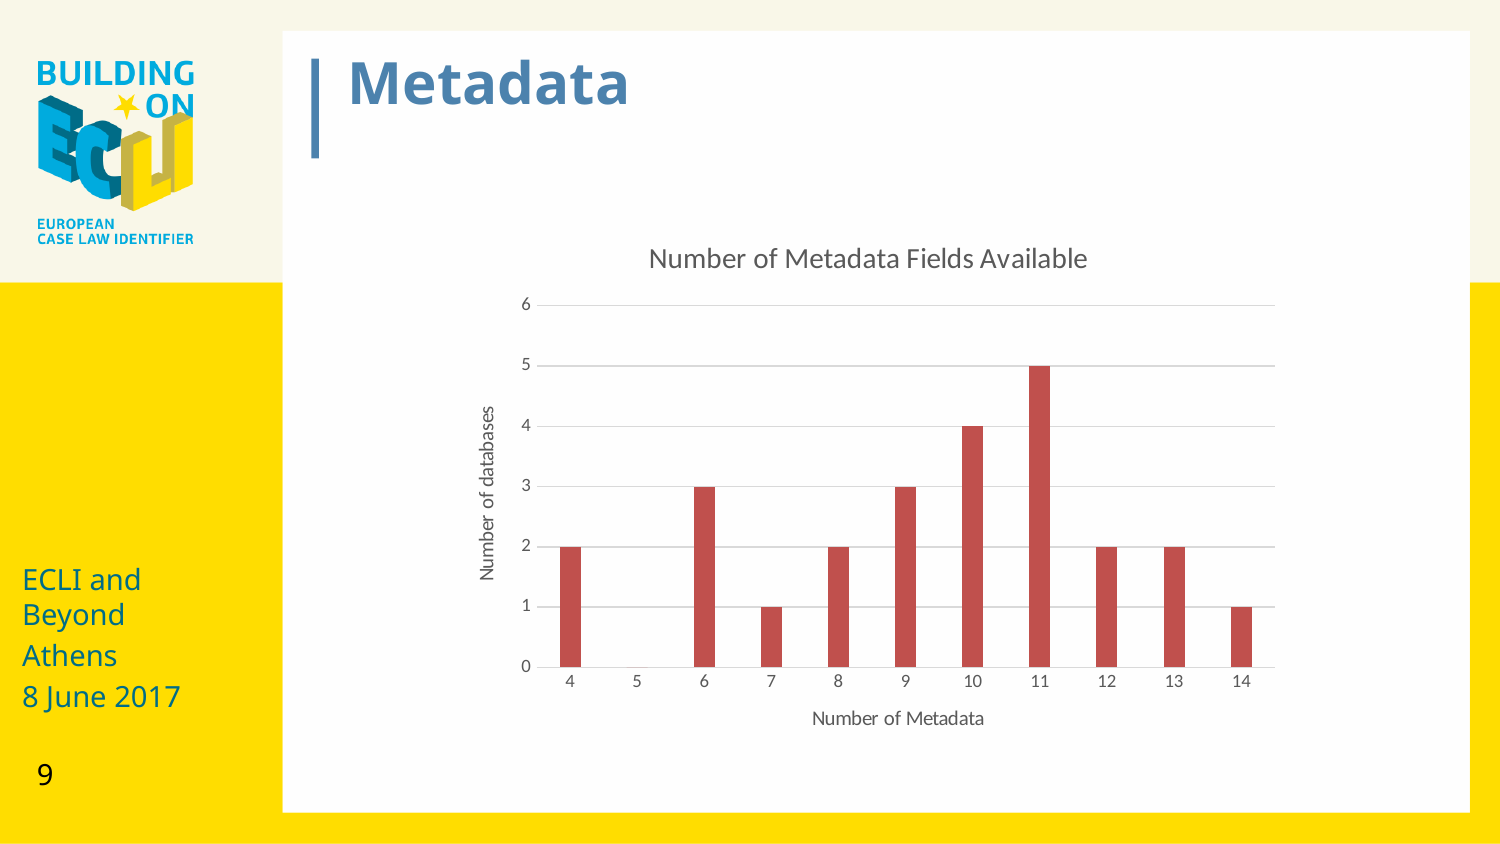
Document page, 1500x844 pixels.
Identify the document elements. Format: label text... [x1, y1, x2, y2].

picture [0, 0, 1500, 844]
text_box 9 [22, 748, 132, 807]
chart [444, 219, 1292, 761]
text_box ECLI and Beyond Athens 8 June 2017 [22, 561, 252, 702]
text_box [311, 58, 319, 159]
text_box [347, 56, 1471, 156]
